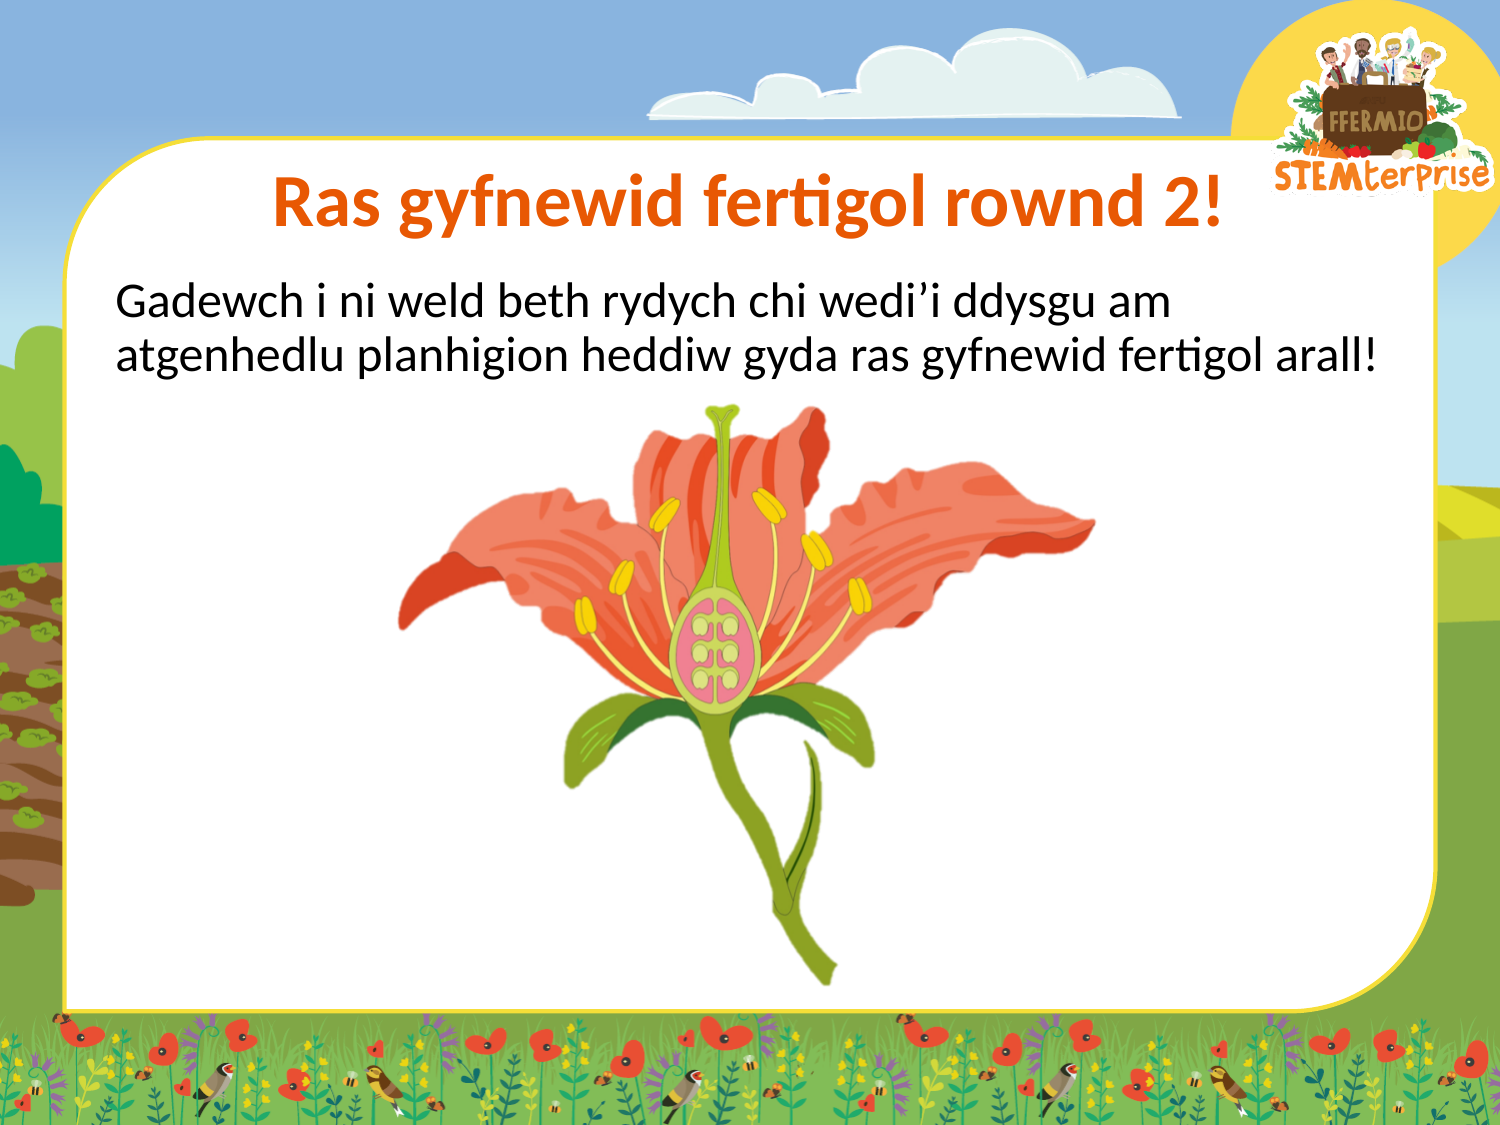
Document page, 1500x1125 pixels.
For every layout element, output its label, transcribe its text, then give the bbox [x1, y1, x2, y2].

picture [0, 0, 1500, 1125]
list Gadewch i ni weld beth rydych chi wedi’i ddysgu am atgenhedlu planhigion heddiw gyda ras gyfnewid fertigol arall! [100, 267, 1400, 965]
title Ras gyfnewid fertigol rownd 2! [218, 137, 1282, 256]
